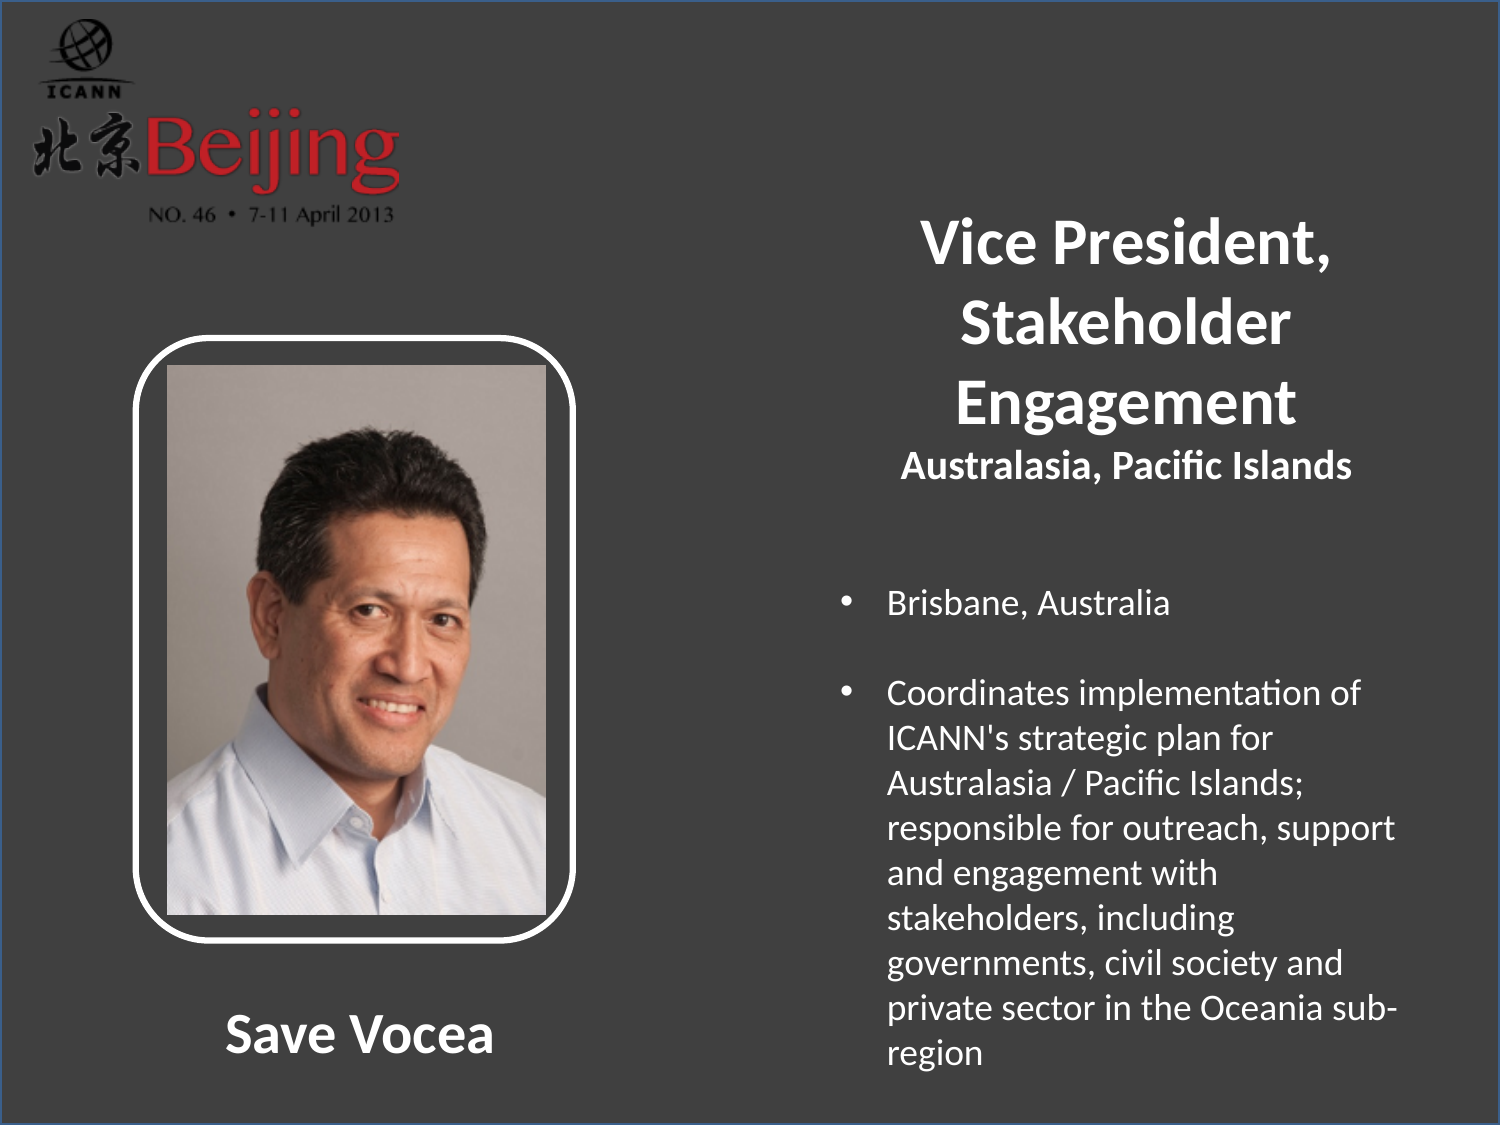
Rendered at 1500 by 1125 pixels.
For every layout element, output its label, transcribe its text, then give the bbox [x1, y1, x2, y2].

picture [29, 19, 399, 238]
text_box Vice President, Stakeholder Engagement Australasia, Pacific Islands Brisbane, Australia Coordinates implementation of ICANN's strategic plan for Australasia / Pacific Islands; responsible for outreach, support and engagement with stakeholders, including governments, civil society and private sector in the Oceania sub-region [825, 190, 1428, 1081]
text_box Save Vocea [123, 987, 597, 1073]
picture [167, 365, 546, 915]
